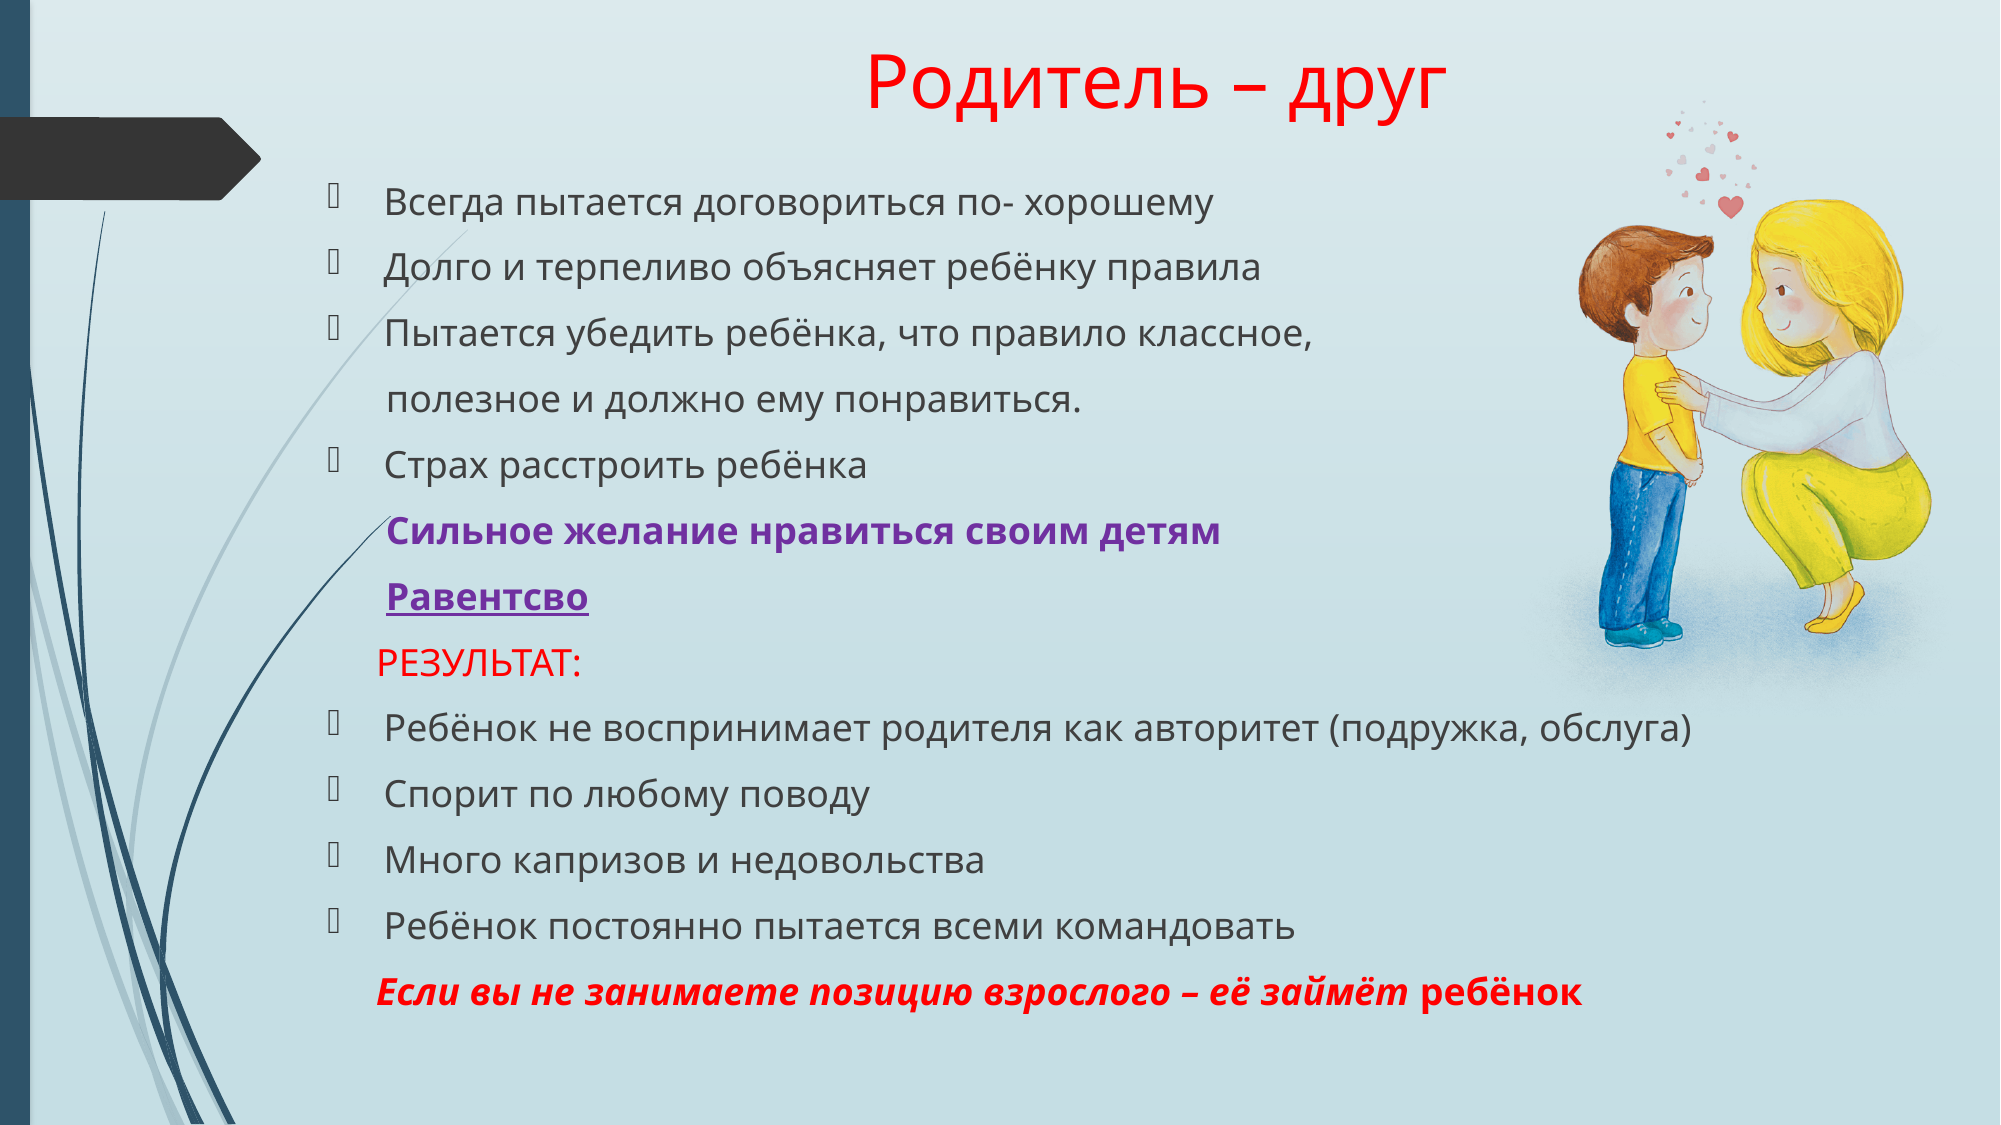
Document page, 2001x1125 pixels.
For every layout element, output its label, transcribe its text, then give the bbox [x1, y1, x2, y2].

list Всегда пытается договориться по- хорошему Долго и терпеливо объясняет ребёнку правила Пытается убедить ребёнка, что правило классное, полезное и должно ему понравиться. Страх расстроить ребёнка Сильное желание нравиться своим детям Равентсво РЕЗУЛЬТАТ: Ребёнок не воспринимает родителя как авторитет (подружка, обслуга) Спорит по любому поводу Много капризов и недовольства Ребёнок постоянно пытается всеми командовать Если вы не занимаете позицию взрослого – её займёт ребёнок [312, 170, 1888, 1055]
title Родитель – друг [425, 26, 1888, 156]
picture [1516, 99, 1961, 717]
